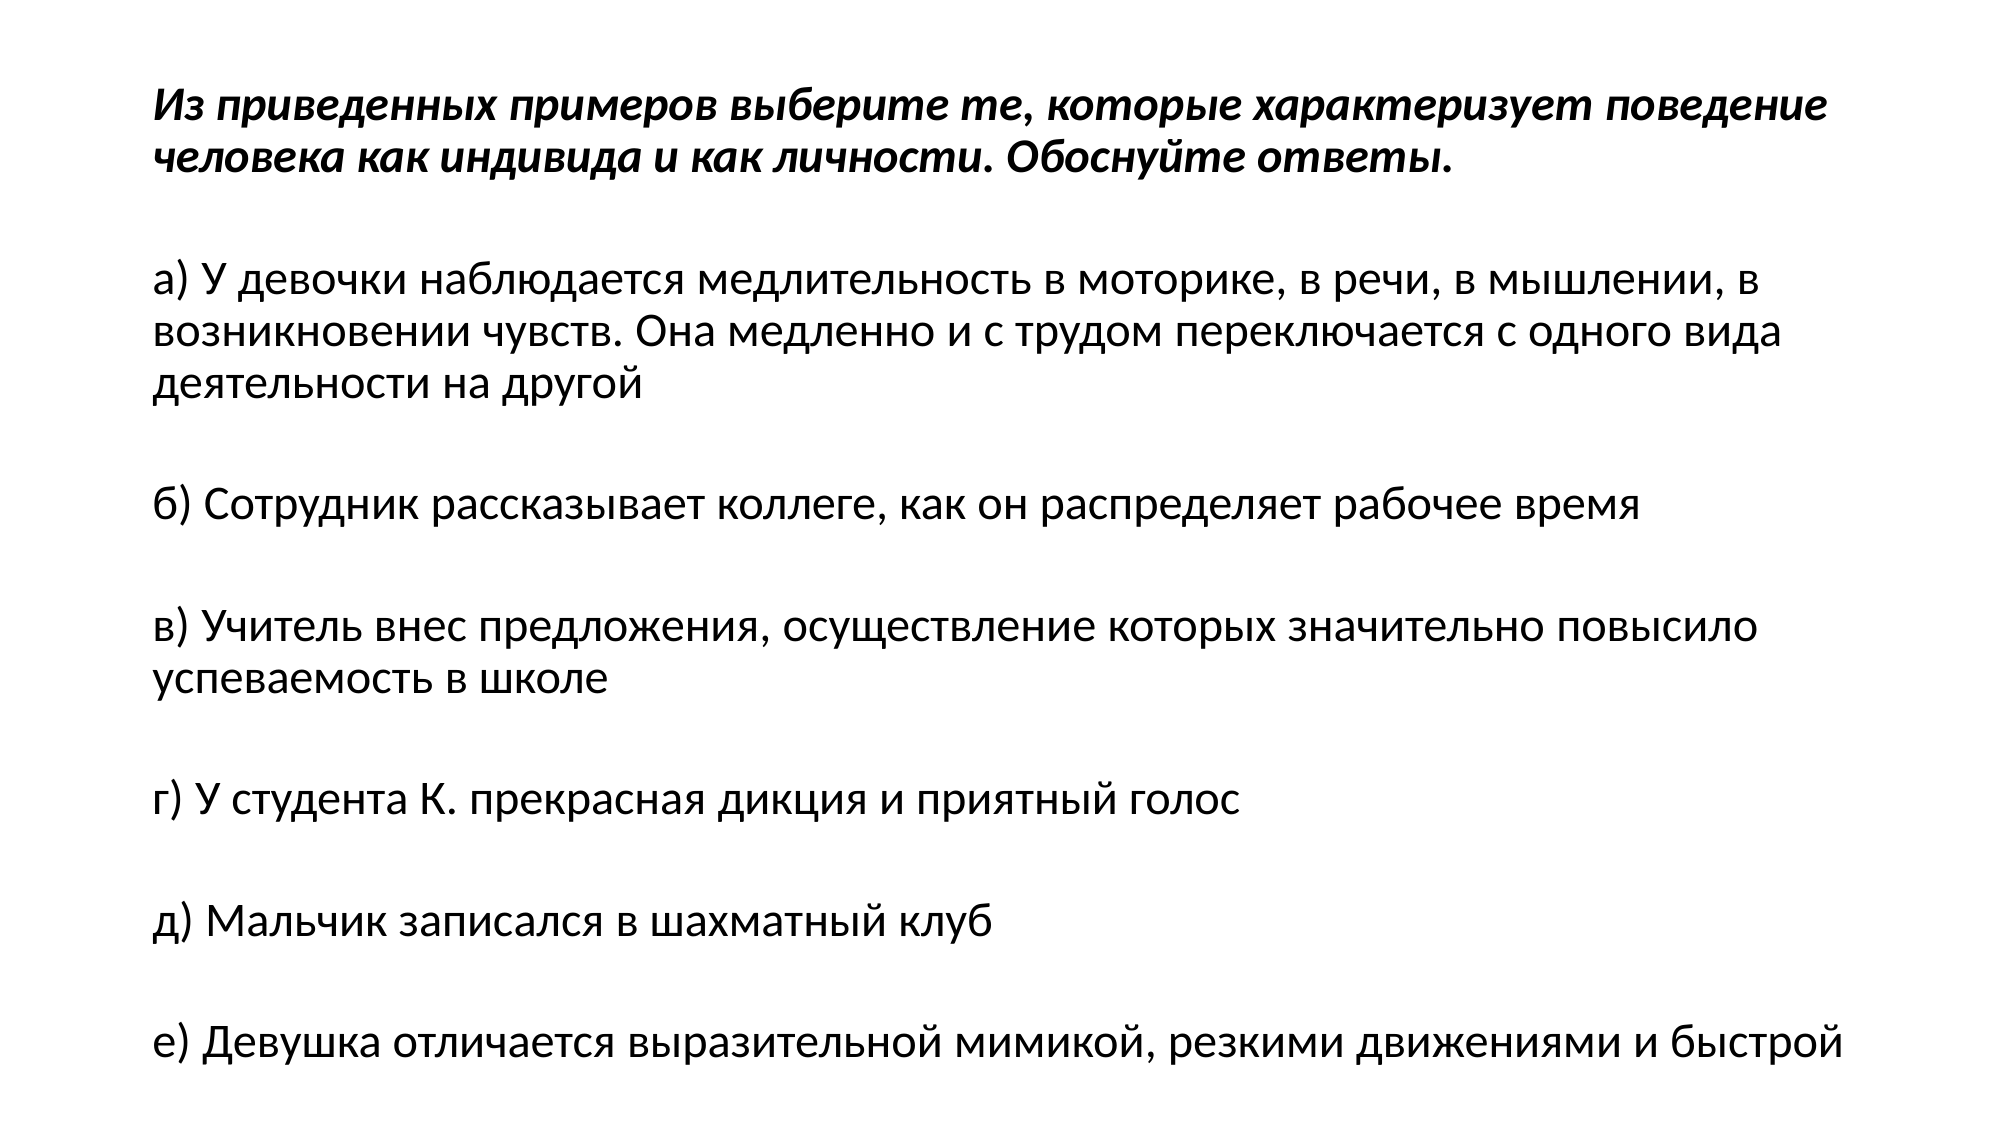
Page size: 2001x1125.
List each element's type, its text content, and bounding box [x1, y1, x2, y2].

list Из приведенных примеров выберите те, которые характеризует поведение человека как индивида и как личности. Обоснуйте ответы. а) У девочки наблюдается медлительность в моторике, в речи, в мышлении, в возникновении чувств. Она медленно и с трудом переключается с одного вида деятельности на другой б) Сотрудник рассказывает коллеге, как он распределяет рабочее время в) Учитель внес предложения, осуществление которых значительно повысило успеваемость в школе г) У студента К. прекрасная дикция и приятный голос д) Мальчик записался в шахматный клуб е) Девушка отличается выразительной мимикой, резкими движениями и быстрой [137, 71, 1941, 1079]
